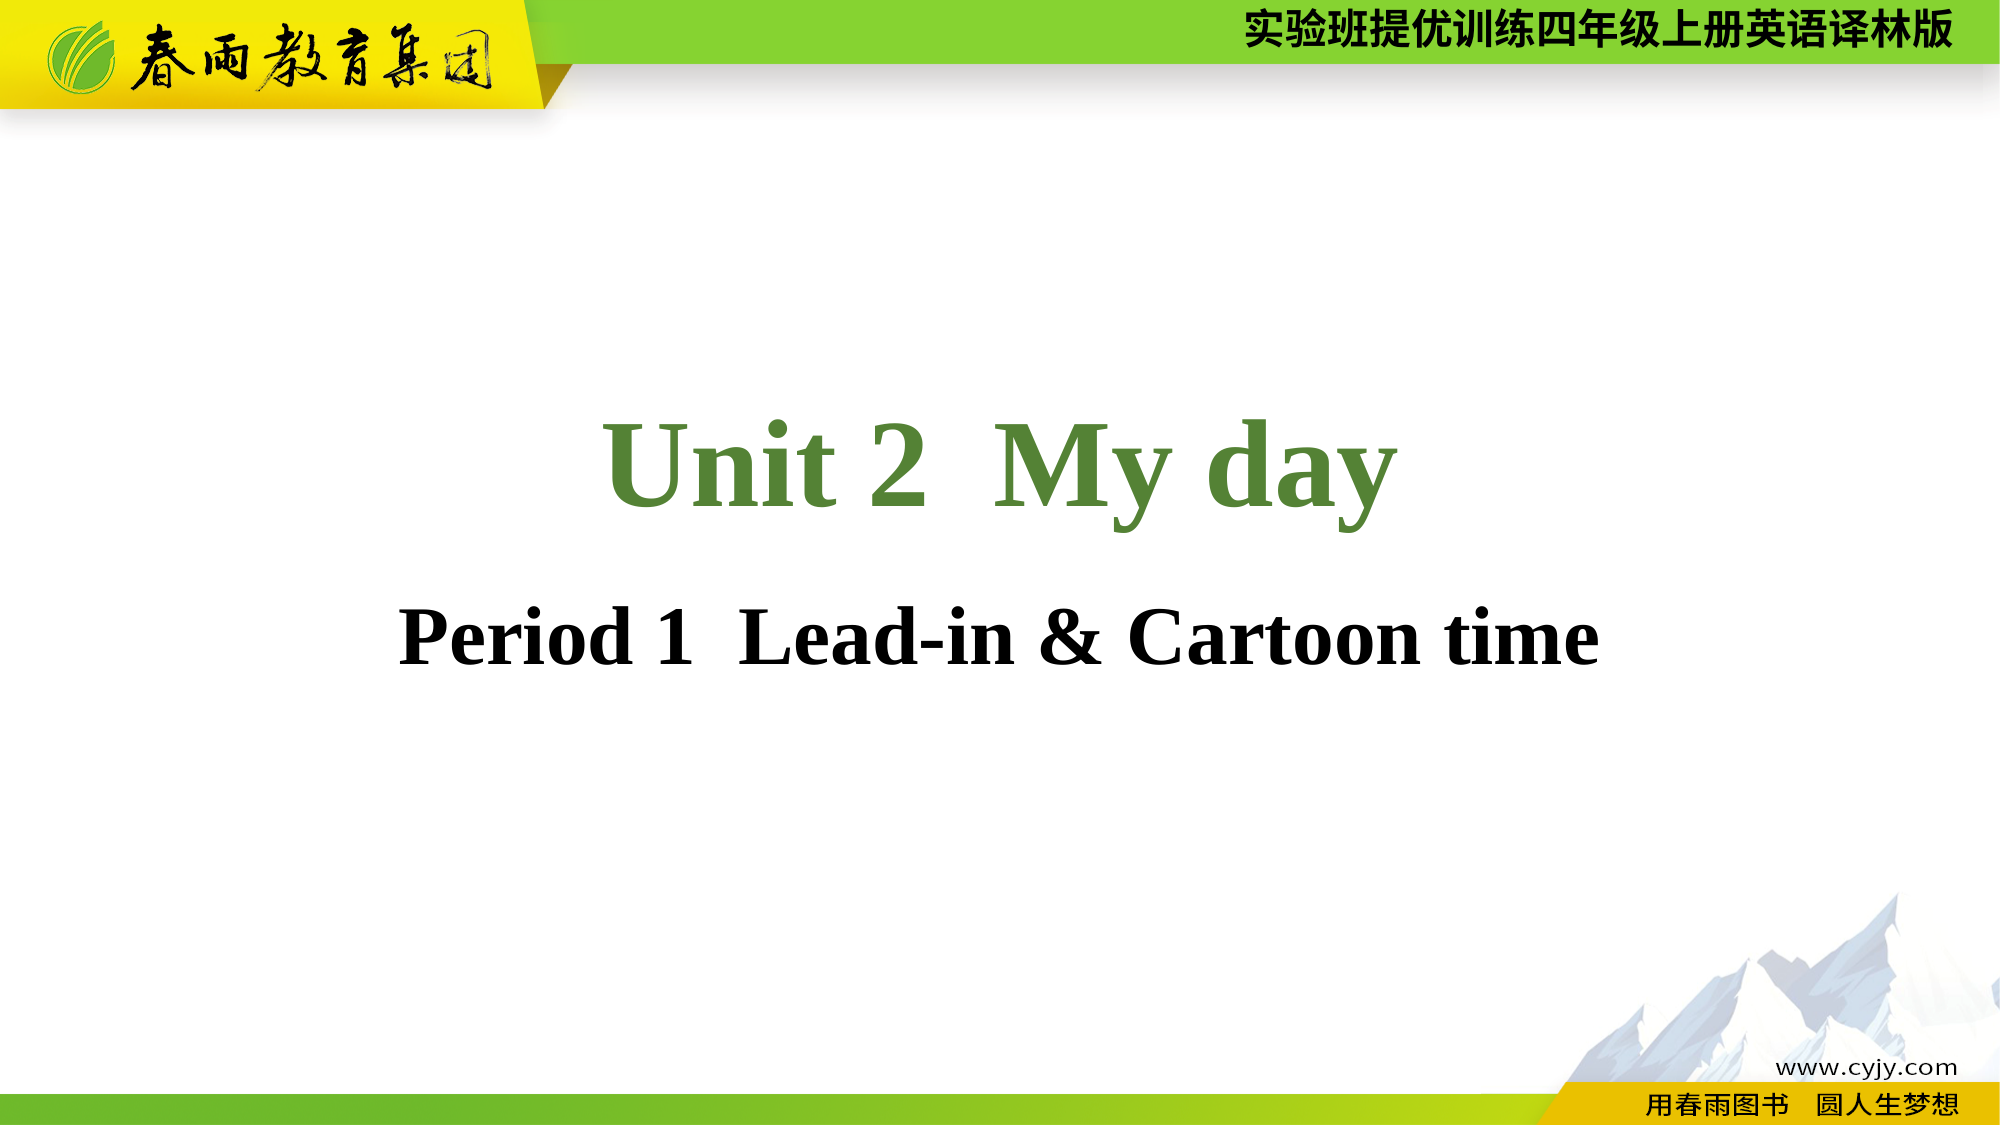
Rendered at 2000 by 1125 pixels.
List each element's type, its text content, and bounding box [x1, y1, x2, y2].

picture [0, 0, 2000, 298]
picture [0, 689, 2000, 1125]
text_box Unit 2 My day Period 1 Lead-in & Cartoon time [0, 298, 2000, 689]
